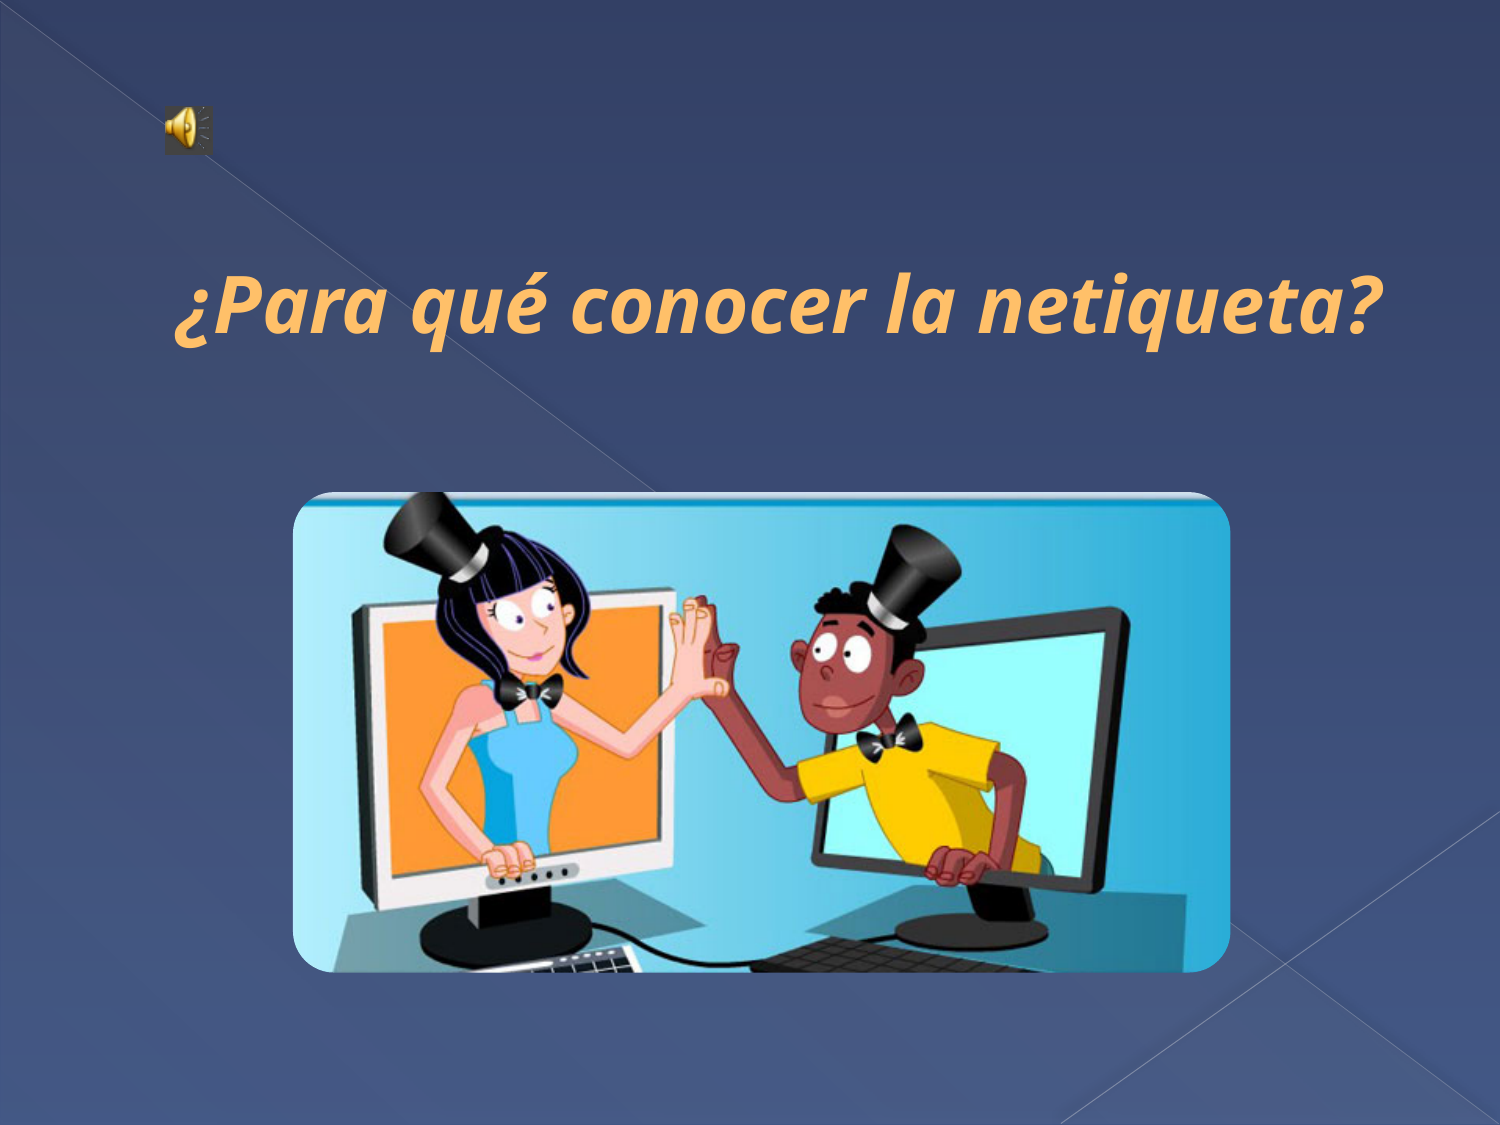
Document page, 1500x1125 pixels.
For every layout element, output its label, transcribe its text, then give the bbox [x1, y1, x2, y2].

picture [163, 105, 215, 156]
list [292, 491, 1231, 973]
title ¿Para qué conocer la netiqueta? [82, 234, 1432, 464]
